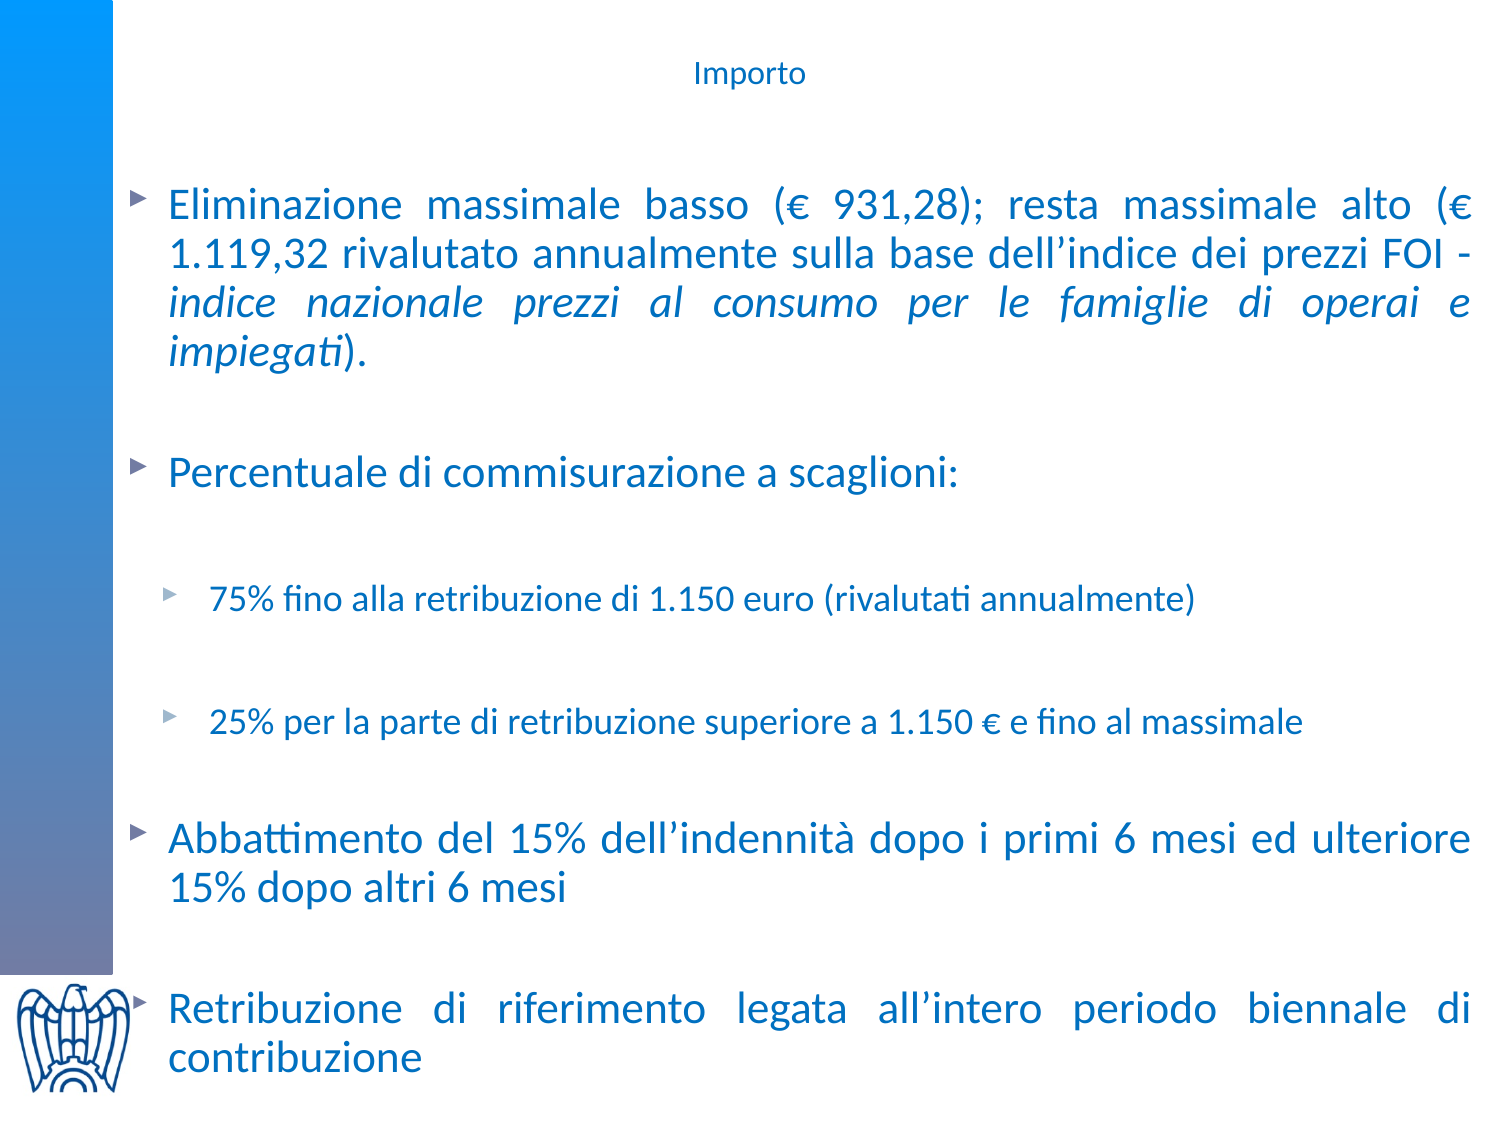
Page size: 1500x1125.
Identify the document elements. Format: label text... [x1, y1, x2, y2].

text_box [0, 0, 113, 974]
list Eliminazione massimale basso (€ 931,28); resta massimale alto (€ 1.119,32 rivalutato annualmente sulla base dell’indice dei prezzi FOI - indice nazionale prezzi al consumo per le famiglie di operai e impiegati). Percentuale di commisurazione a scaglioni: 75% fino alla retribuzione di 1.150 euro (rivalutati annualmente) 25% per la parte di retribuzione superiore a 1.150 € e fino al massimale Abbattimento del 15% dell’indennità dopo i primi 6 mesi ed ulteriore 15% dopo altri 6 mesi Retribuzione di riferimento legata all’intero periodo biennale di contribuzione [113, 172, 1489, 1094]
picture [0, 974, 134, 1113]
title Importo [113, 42, 1425, 100]
